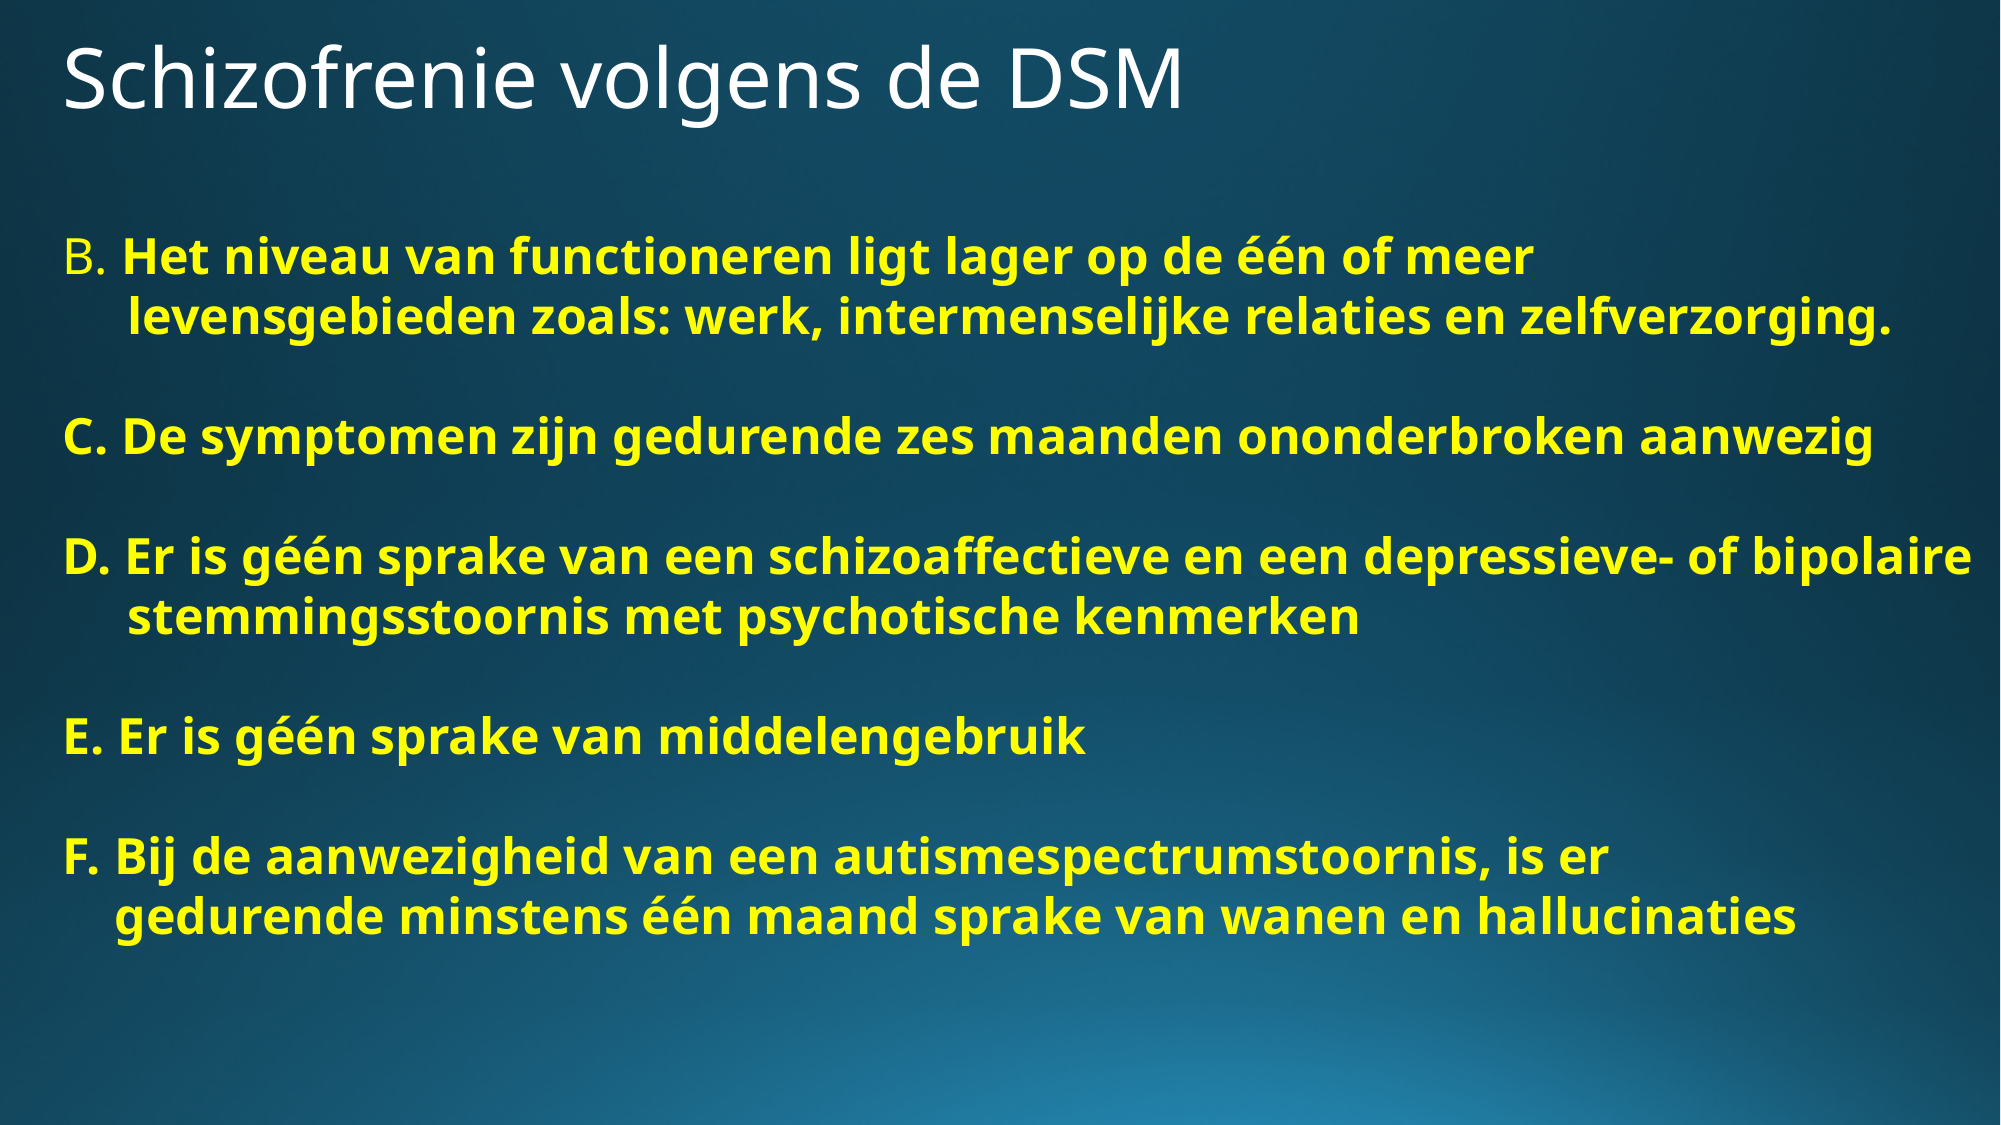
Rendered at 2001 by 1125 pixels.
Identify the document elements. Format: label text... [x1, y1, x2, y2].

text_box Schizofrenie volgens de DSM B. Het niveau van functioneren ligt lager op de één of meer levensgebieden zoals: werk, intermenselijke relaties en zelfverzorging. C. De symptomen zijn gedurende zes maanden ononderbroken aanwezig D. Er is géén sprake van een schizoaffectieve en een depressieve- of bipolaire stemmingsstoornis met psychotische kenmerken E. Er is géén sprake van middelengebruik F. Bij de aanwezigheid van een autismespectrumstoornis, is er gedurende minstens één maand sprake van wanen en hallucinaties [47, 17, 2000, 1125]
picture [0, 0, 2001, 1125]
